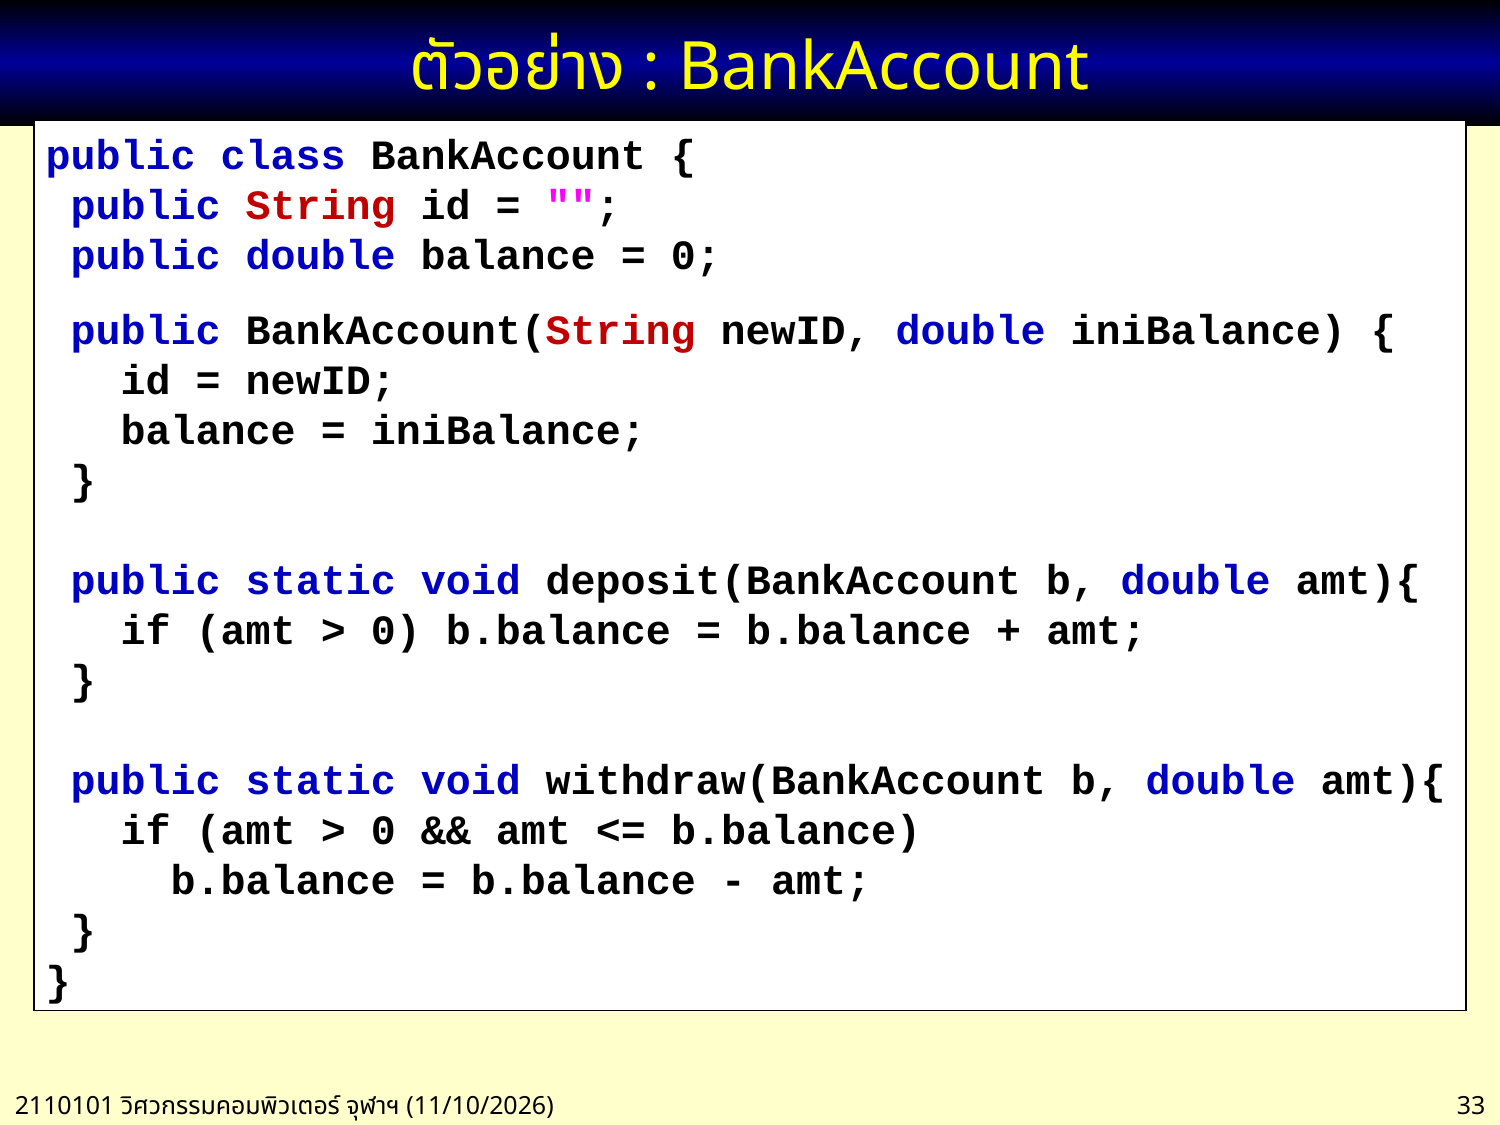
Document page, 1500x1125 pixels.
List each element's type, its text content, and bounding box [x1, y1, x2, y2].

text_box public class BankAccount { public String id = ""; public double balance = 0; public BankAccount(String newID, double iniBalance) { id = newID; balance = iniBalance; } public static void deposit(BankAccount b, double amt){ if (amt > 0) b.balance = b.balance + amt; } public static void withdraw(BankAccount b, double amt){ if (amt > 0 && amt <= b.balance) b.balance = b.balance - amt; } } [33, 120, 1467, 1011]
title ตัวอย่าง : BankAccount [0, 0, 1500, 126]
